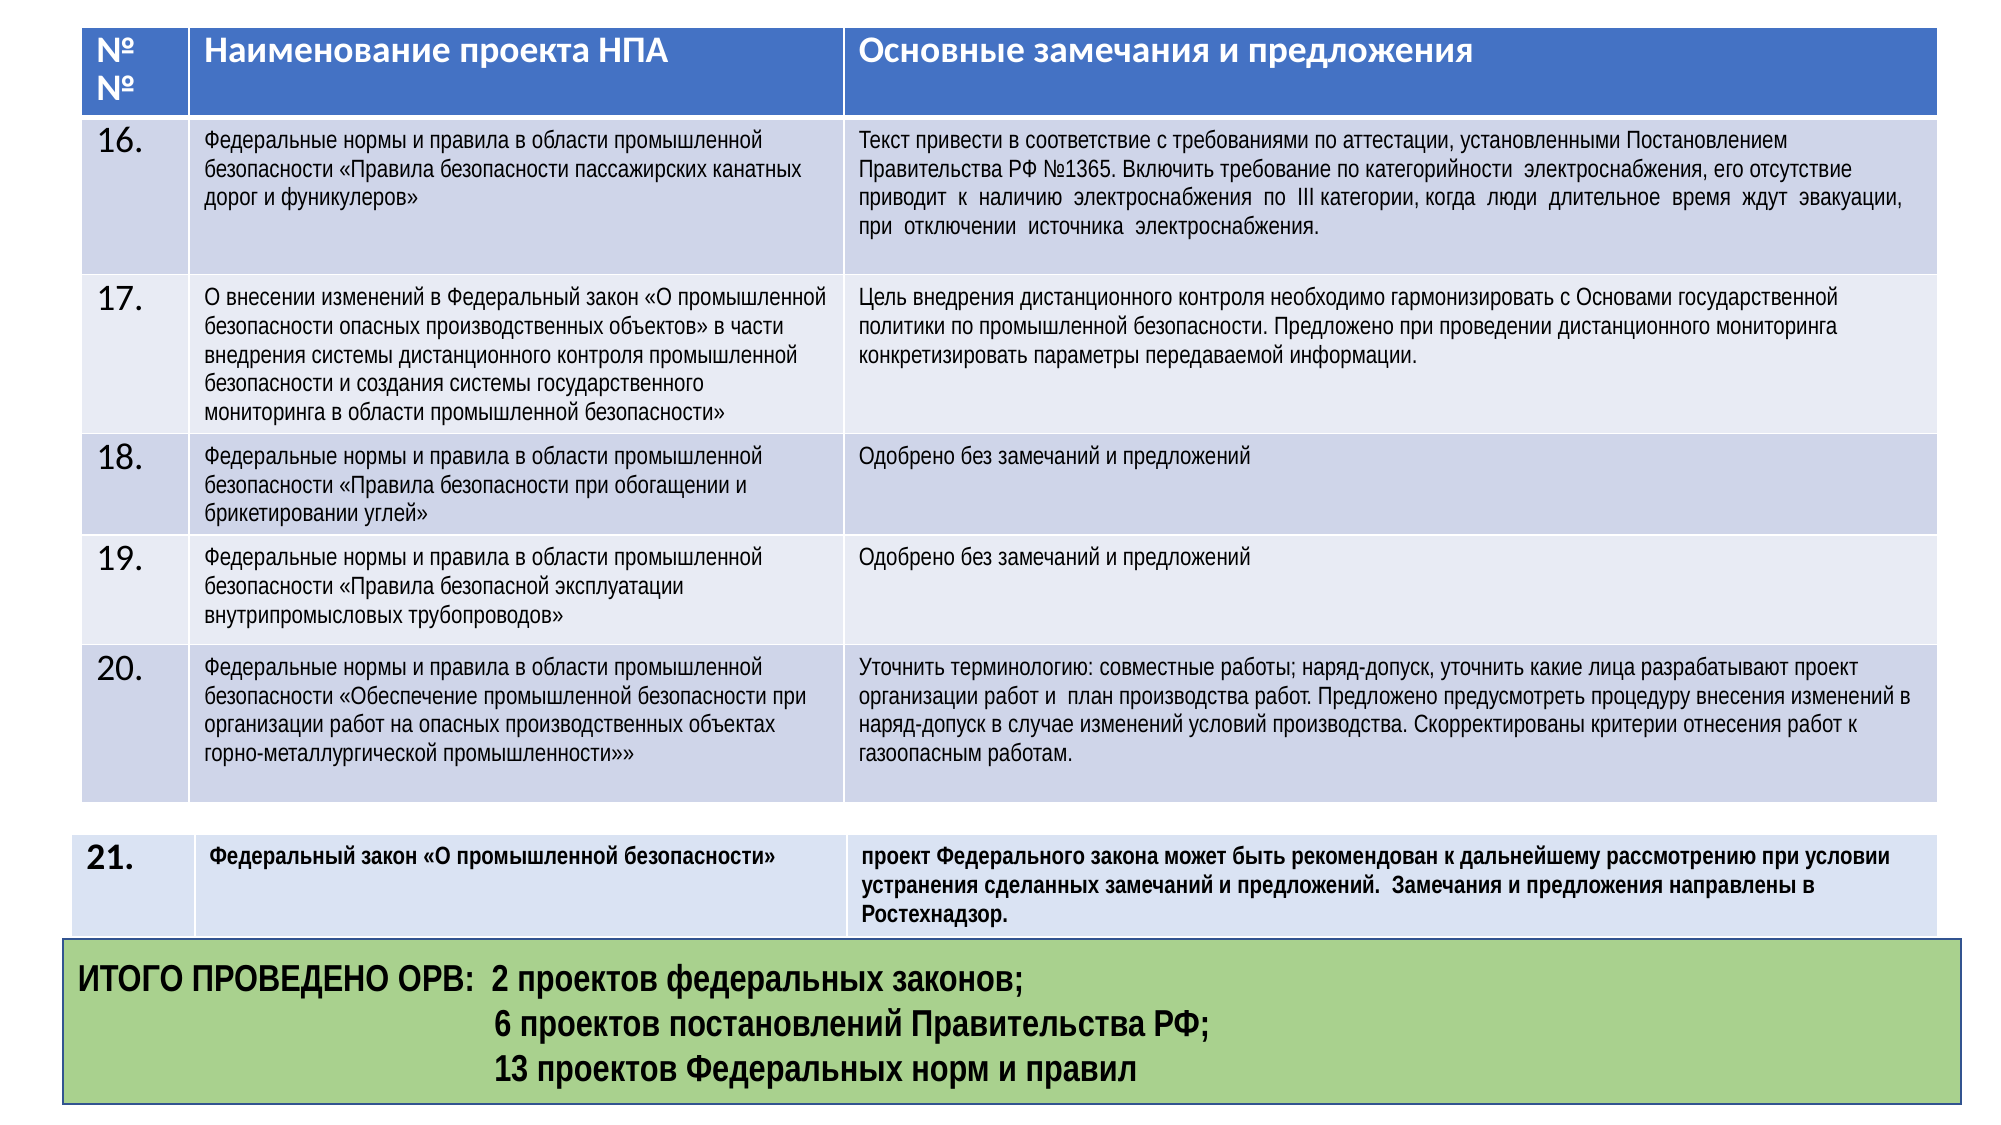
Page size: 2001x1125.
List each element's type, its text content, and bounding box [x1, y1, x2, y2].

table_cell 16. [82, 120, 188, 274]
table_cell Федеральные нормы и правила в области промышленной безопасности «Правила безопасности пассажирских канатных дорог и фуникулеров» [190, 120, 843, 274]
table_header Основные замечания и предложения [845, 28, 1937, 115]
table_cell 17. [82, 275, 188, 433]
table_header №№ [82, 28, 188, 115]
table_cell Текст привести в соответствие с требованиями по аттестации, установленными Постановлением Правительства РФ №1365. Включить требование по категорийности электроснабжения, его отсутствие приводит к наличию электроснабжения по III категории, когда люди длительное время ждут эвакуации, при отключении источника электроснабжения. [845, 120, 1937, 274]
table_header Федеральный закон «О промышленной безопасности» [196, 835, 846, 936]
table_cell О внесении изменений в Федеральный закон «О промышленной безопасности опасных производственных объектов» в части внедрения системы дистанционного контроля промышленной безопасности и создания системы государственного мониторинга в области промышленной безопасности» [190, 275, 843, 433]
table_header проект Федерального закона может быть рекомендован к дальнейшему рассмотрению при условии устранения сделанных замечаний и предложений. Замечания и предложения направлены в Ростехнадзор. [848, 835, 1937, 936]
table_cell Одобрено без замечаний и предложений [845, 434, 1937, 534]
table_cell Федеральные нормы и правила в области промышленной безопасности «Обеспечение промышленной безопасности при организации работ на опасных производственных объектах горно-металлургической промышленности»» [190, 645, 843, 802]
table_cell Одобрено без замечаний и предложений [845, 536, 1937, 644]
table_cell Федеральные нормы и правила в области промышленной безопасности «Правила безопасности при обогащении и брикетировании углей» [190, 434, 843, 534]
table_cell Цель внедрения дистанционного контроля необходимо гармонизировать с Основами государственной политики по промышленной безопасности. Предложено при проведении дистанционного мониторинга конкретизировать параметры передаваемой информации. [845, 275, 1937, 433]
table_cell 18. [82, 434, 188, 534]
table_cell Федеральные нормы и правила в области промышленной безопасности «Правила безопасной эксплуатации внутрипромысловых трубопроводов» [190, 536, 843, 644]
table_cell 20. [82, 645, 188, 802]
table_header 21. [72, 835, 194, 936]
table_cell 19. [82, 536, 188, 644]
table_cell Уточнить терминологию: совместные работы; наряд-допуск, уточнить какие лица разрабатывают проект организации работ и план производства работ. Предложено предусмотреть процедуру внесения изменений в наряд-допуск в случае изменений условий производства. Скорректированы критерии отнесения работ к газоопасным работам. [845, 645, 1937, 802]
text_box ИТОГО ПРОВЕДЕНО ОРВ: 2 проектов федеральных законов; 6 проектов постановлений Правительства РФ; 13 проектов Федеральных норм и правил [62, 938, 1962, 1105]
table_header Наименование проекта НПА [190, 28, 843, 115]
